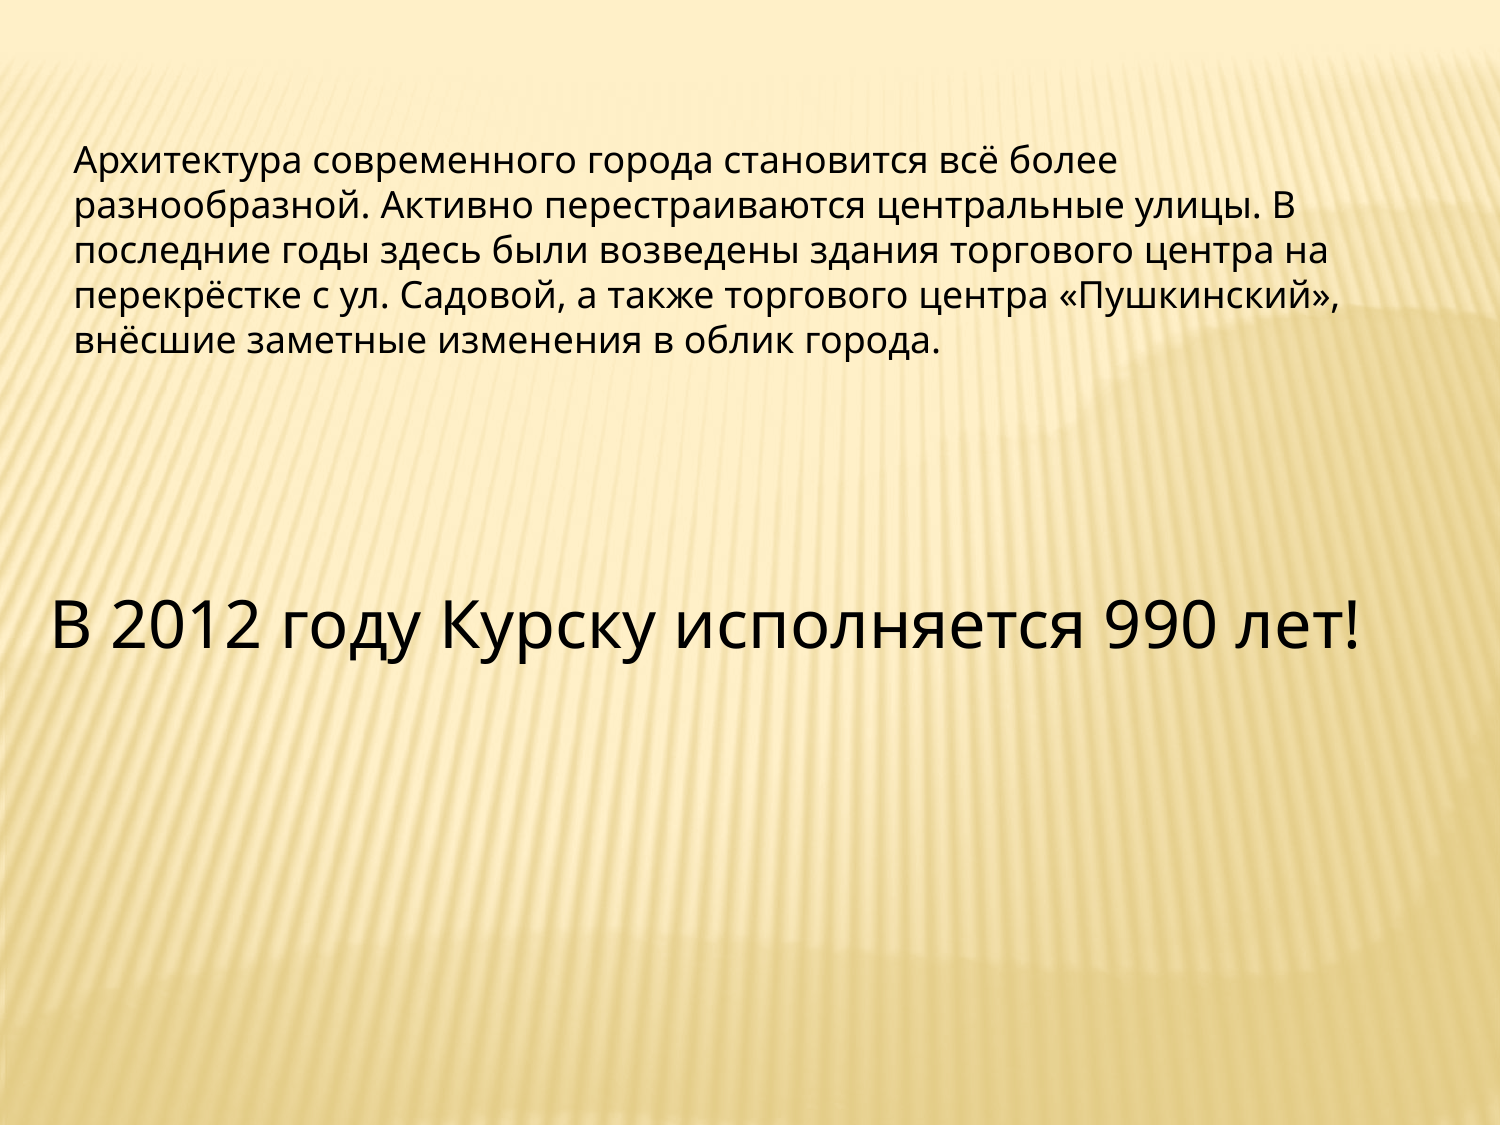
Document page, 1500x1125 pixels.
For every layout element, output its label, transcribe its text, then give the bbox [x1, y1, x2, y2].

text_box В 2012 году Курску исполняется 990 лет! [34, 574, 1378, 669]
text_box Архитектура современного города становится всё более разнообразной. Активно перестраиваются центральные улицы. В последние годы здесь были возведены здания торгового центра на перекрёстке с ул. Садовой, а также торгового центра «Пушкинский», внёсшие заметные изменения в облик города. [58, 128, 1383, 369]
